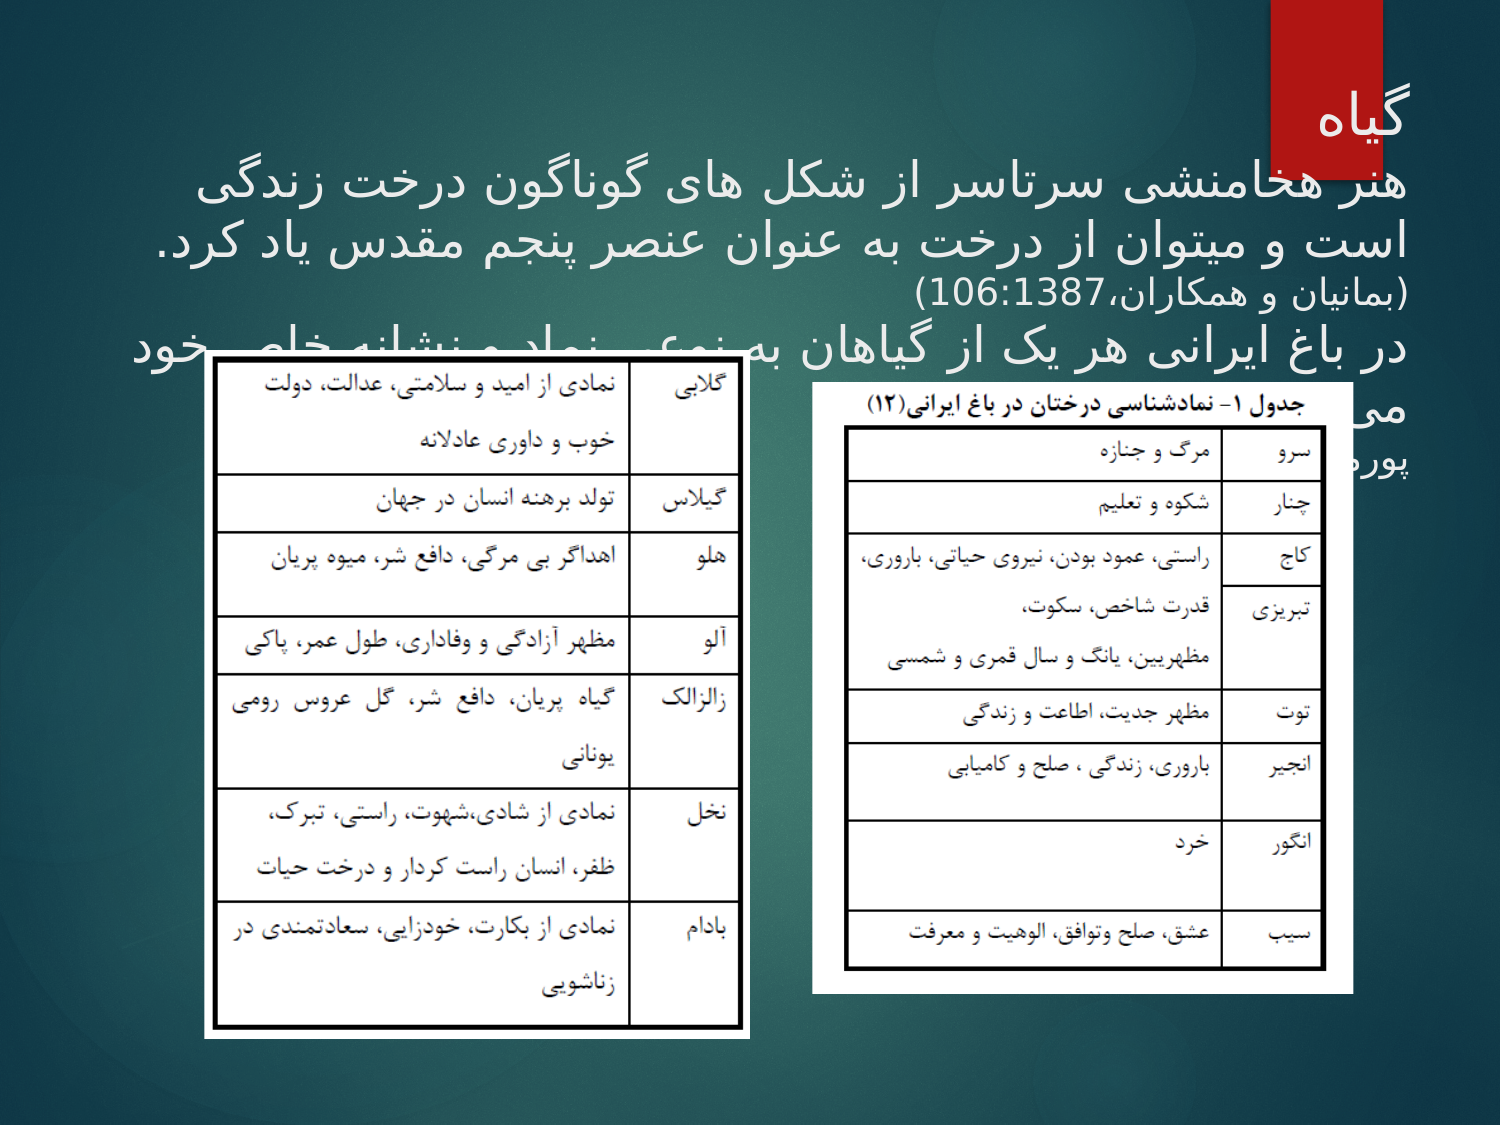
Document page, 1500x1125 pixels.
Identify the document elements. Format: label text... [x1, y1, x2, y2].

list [204, 349, 751, 1039]
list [812, 382, 1354, 995]
title گیاه هنر هخامنشی سرتاسر از شکل های گوناگون درخت زندگی است و میتوان از درخت به عنوان عنصر پنجم مقدس یاد کرد. (بمانیان و همکاران،106:1387) در باغ ایرانی هر یک از گیاهان به نوعی نماد و نشانه خاص خود می باشد. پورمند و همکاران،54:1390) [75, 70, 1425, 350]
